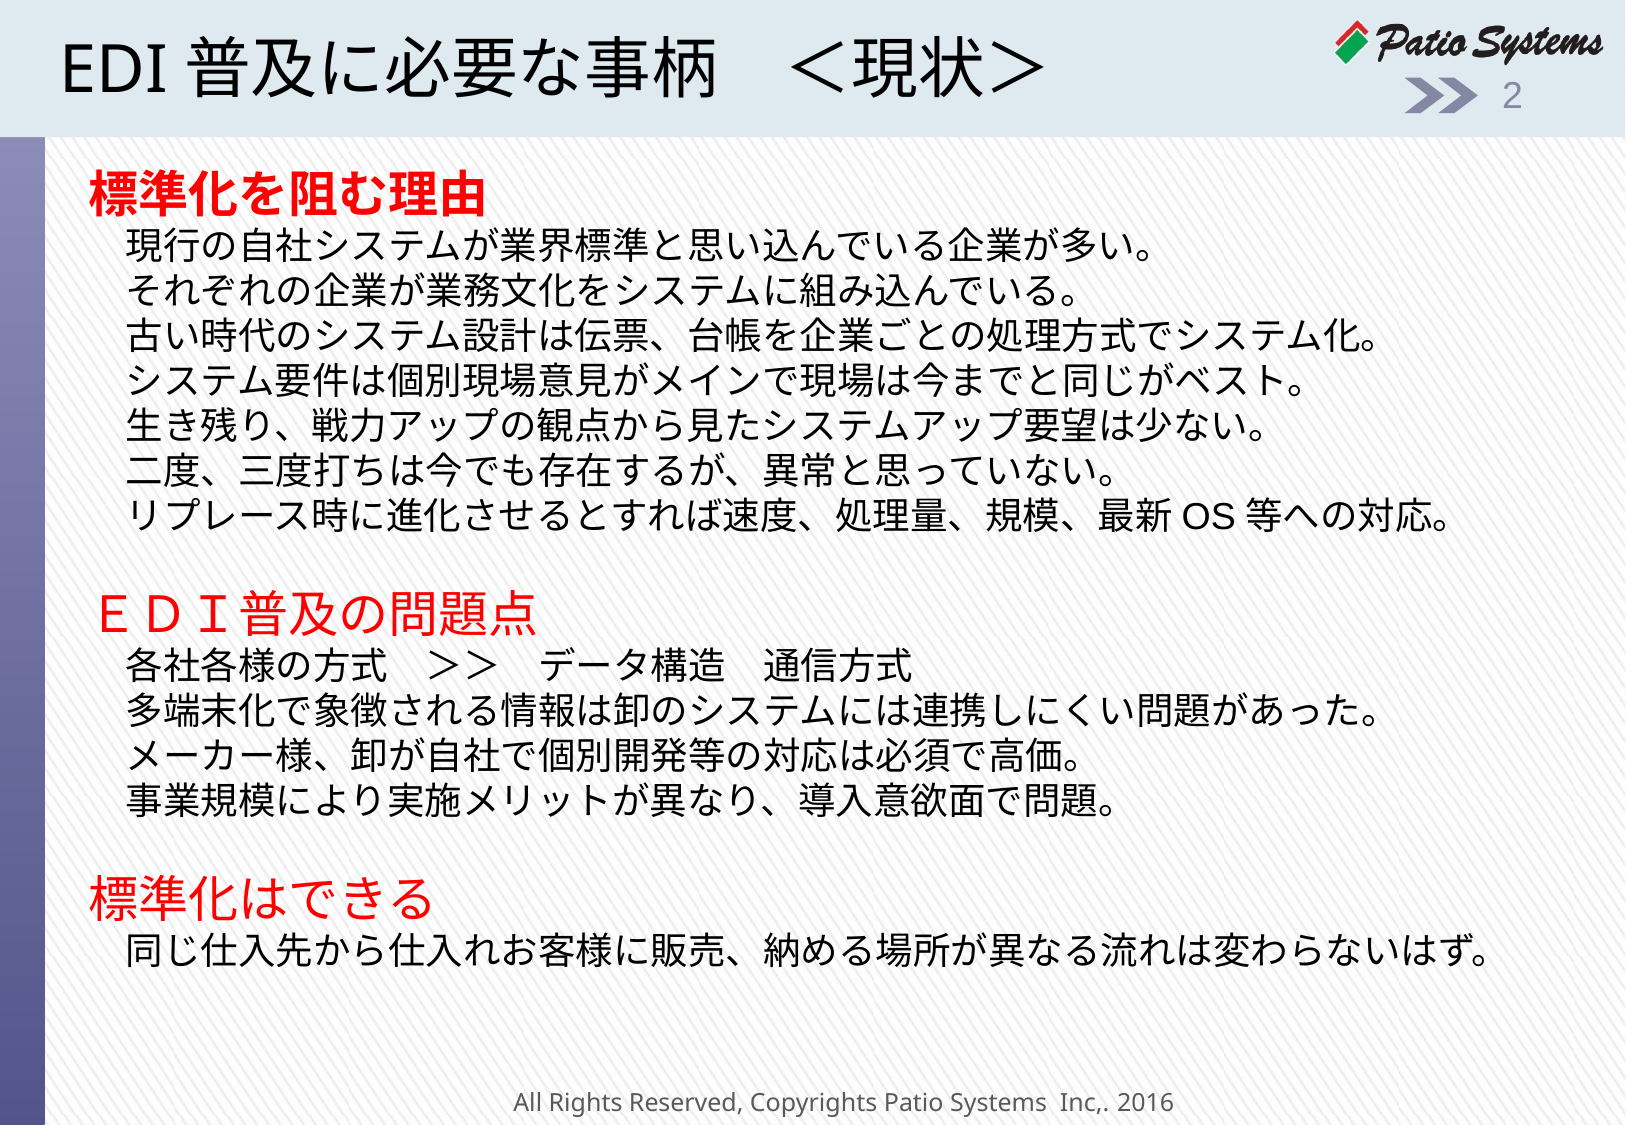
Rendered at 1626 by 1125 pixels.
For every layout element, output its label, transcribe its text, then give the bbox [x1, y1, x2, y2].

text_box 標準化を阻む理由 現行の自社システムが業界標準と思い込んでいる企業が多い。 それぞれの企業が業務文化をシステムに組み込んでいる。 古い時代のシステム設計は伝票、台帳を企業ごとの処理方式でシステム化。 システム要件は個別現場意見がメインで現場は今までと同じがベスト。 生き残り、戦力アップの観点から見たシステムアップ要望は少ない。 二度、三度打ちは今でも存在するが、異常と思っていない。 リプレース時に進化させるとすれば速度、処理量、規模、最新OS等への対応。 ＥＤＩ普及の問題点 各社各様の方式 ＞＞ データ構造 通信方式 多端末化で象徴される情報は卸のシステムには連携しにくい問題があった。 メーカー様、卸が自社で個別開発等の対応は必須で高価。 事業規模により実施メリットが異なり、導入意欲面で問題。 標準化はできる 同じ仕入先から仕入れお客様に販売、納める場所が異なる流れは変わらないはず。 [73, 154, 1616, 980]
picture [1409, 19, 1604, 66]
title EDI普及に必要な事柄 ＜現状＞ [44, 18, 1409, 138]
slide_number 1 [1487, 63, 1616, 124]
